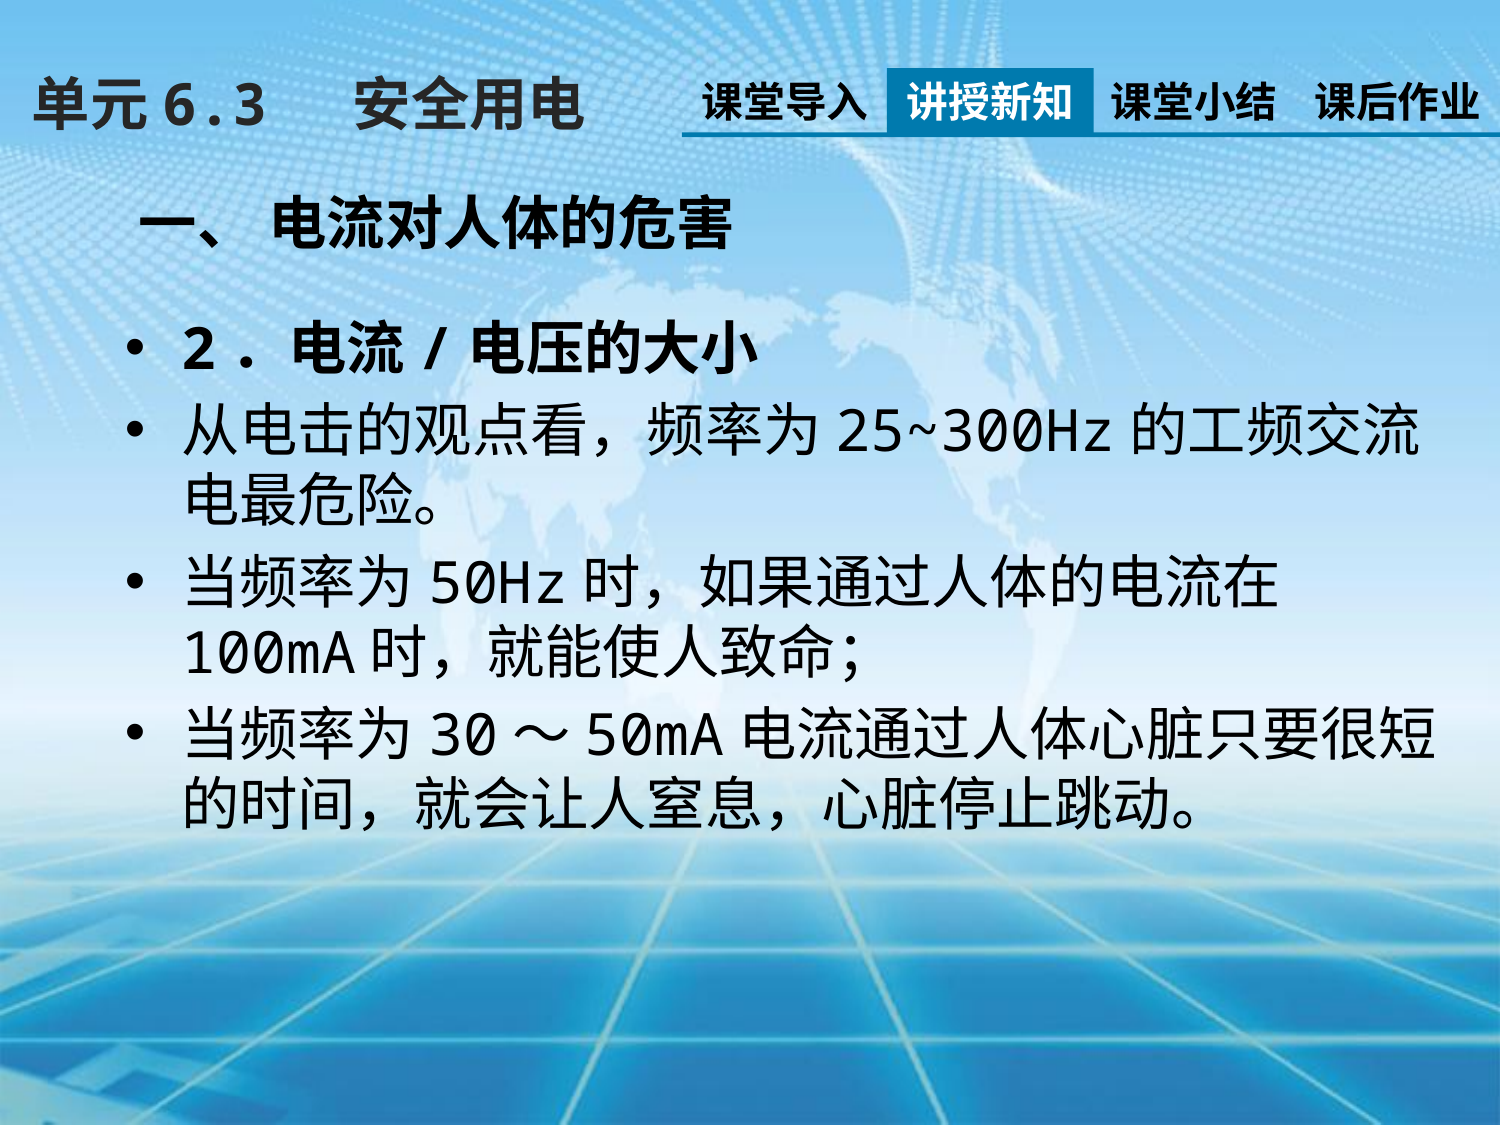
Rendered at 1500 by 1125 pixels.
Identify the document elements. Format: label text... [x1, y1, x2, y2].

picture [0, 0, 1500, 1125]
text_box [16, 59, 1500, 145]
text_box 2．电流/电压的大小 从电击的观点看，频率为25~300Hz的工频交流电最危险。 当频率为50Hz时，如果通过人体的电流在100mA时，就能使人致命； 当频率为30～50mA电流通过人体心脏只要很短的时间，就会让人窒息，心脏停止跳动。 [110, 304, 1461, 1040]
text_box 一、 电流对人体的危害 [124, 178, 875, 259]
